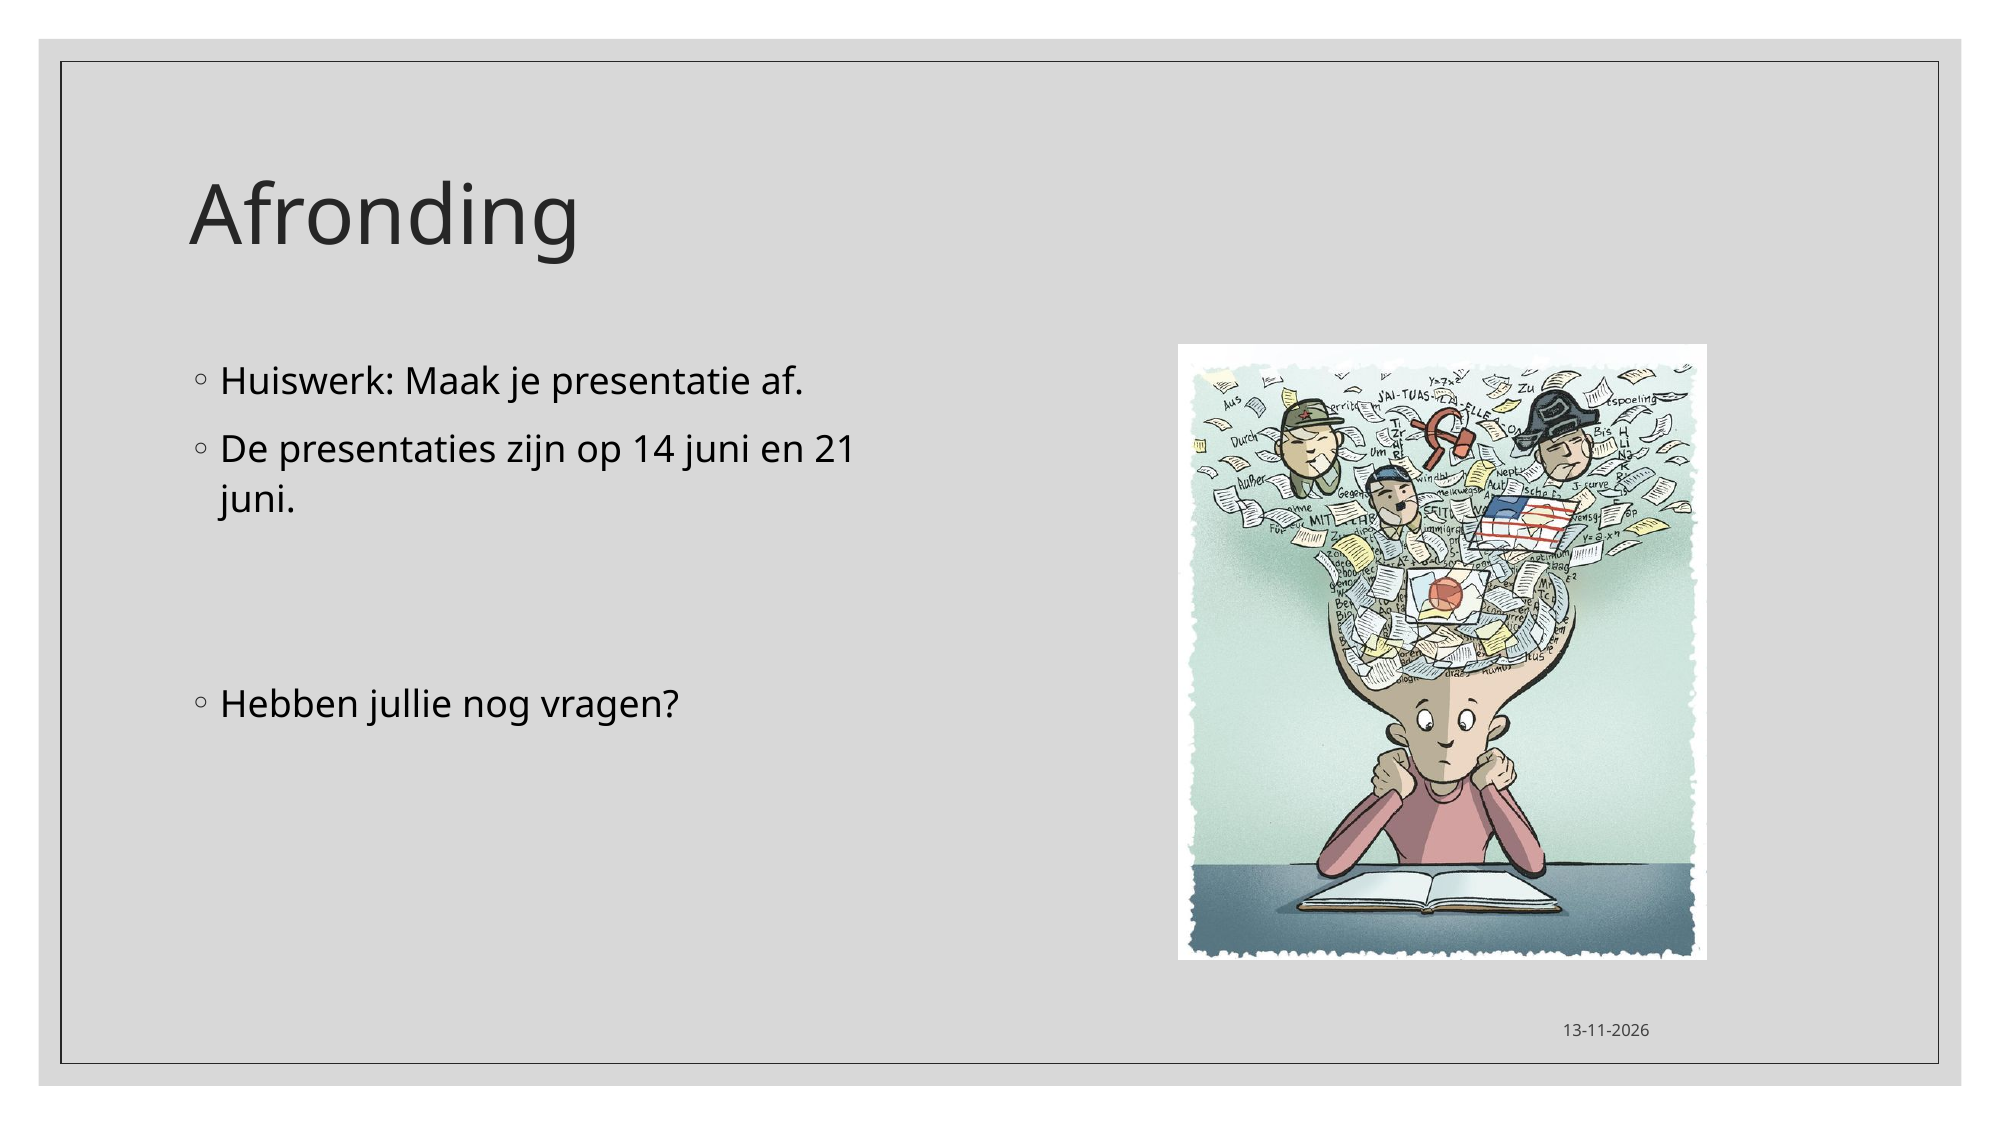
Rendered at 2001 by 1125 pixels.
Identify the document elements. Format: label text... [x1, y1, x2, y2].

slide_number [1190, 990, 1665, 1050]
title Afronding [174, 105, 1825, 331]
picture [1177, 344, 1707, 960]
list Huiswerk: Maak je presentatie af. De presentaties zijn op 14 juni en 21 juni. Hebben jullie nog vragen? [174, 345, 940, 960]
